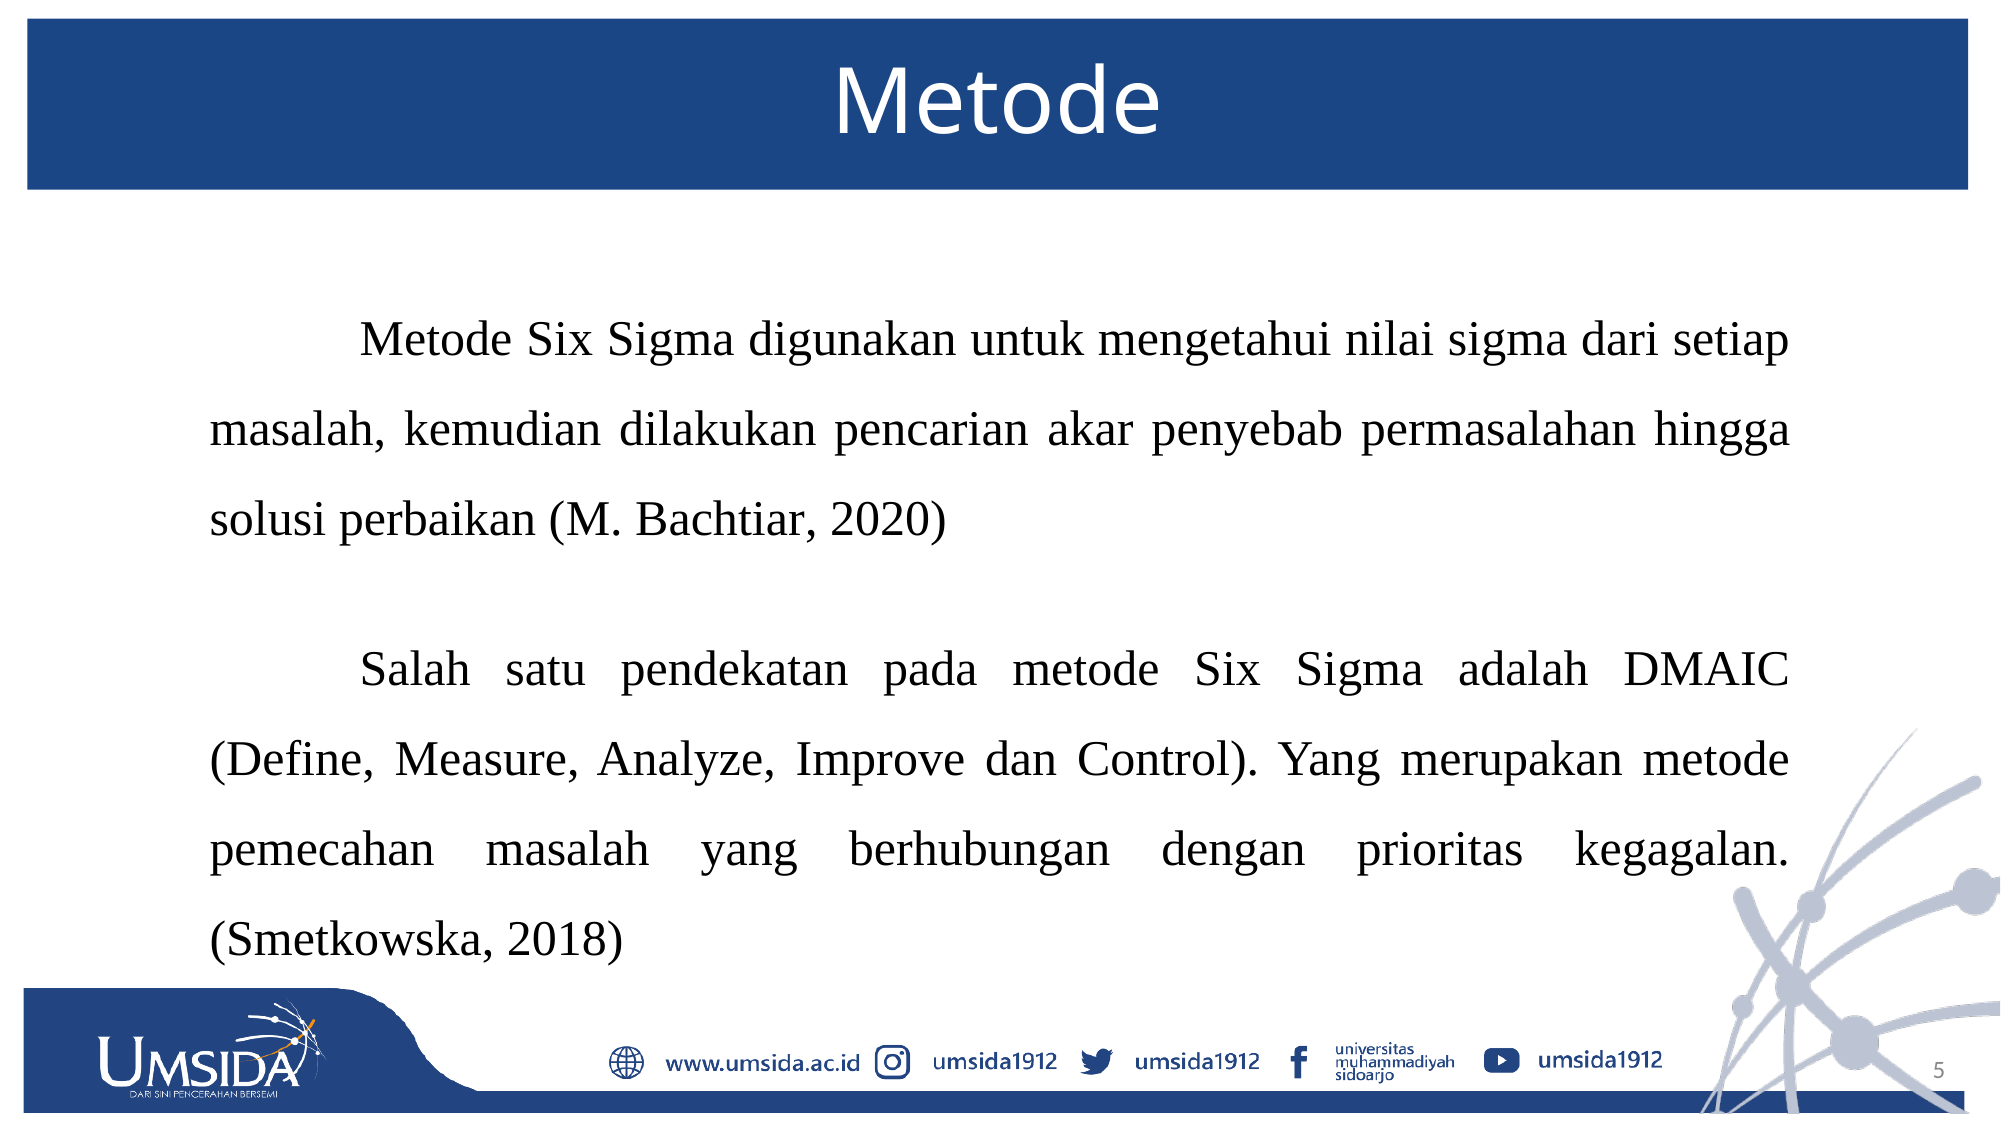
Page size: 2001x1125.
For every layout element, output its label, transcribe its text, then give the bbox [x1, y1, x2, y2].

list Metode Six Sigma digunakan untuk mengetahui nilai sigma dari setiap masalah, kemudian dilakukan pencarian akar penyebab permasalahan hingga solusi perbaikan (M. Bachtiar, 2020) Salah satu pendekatan pada metode Six Sigma adalah DMAIC (Define, Measure, Analyze, Improve dan Control). Yang merupakan metode pemecahan masalah yang berhubungan dengan prioritas kegagalan. (Smetkowska, 2018) [194, 267, 1806, 1014]
picture [23, 51, 2001, 1114]
title Metode [27, 18, 1969, 190]
